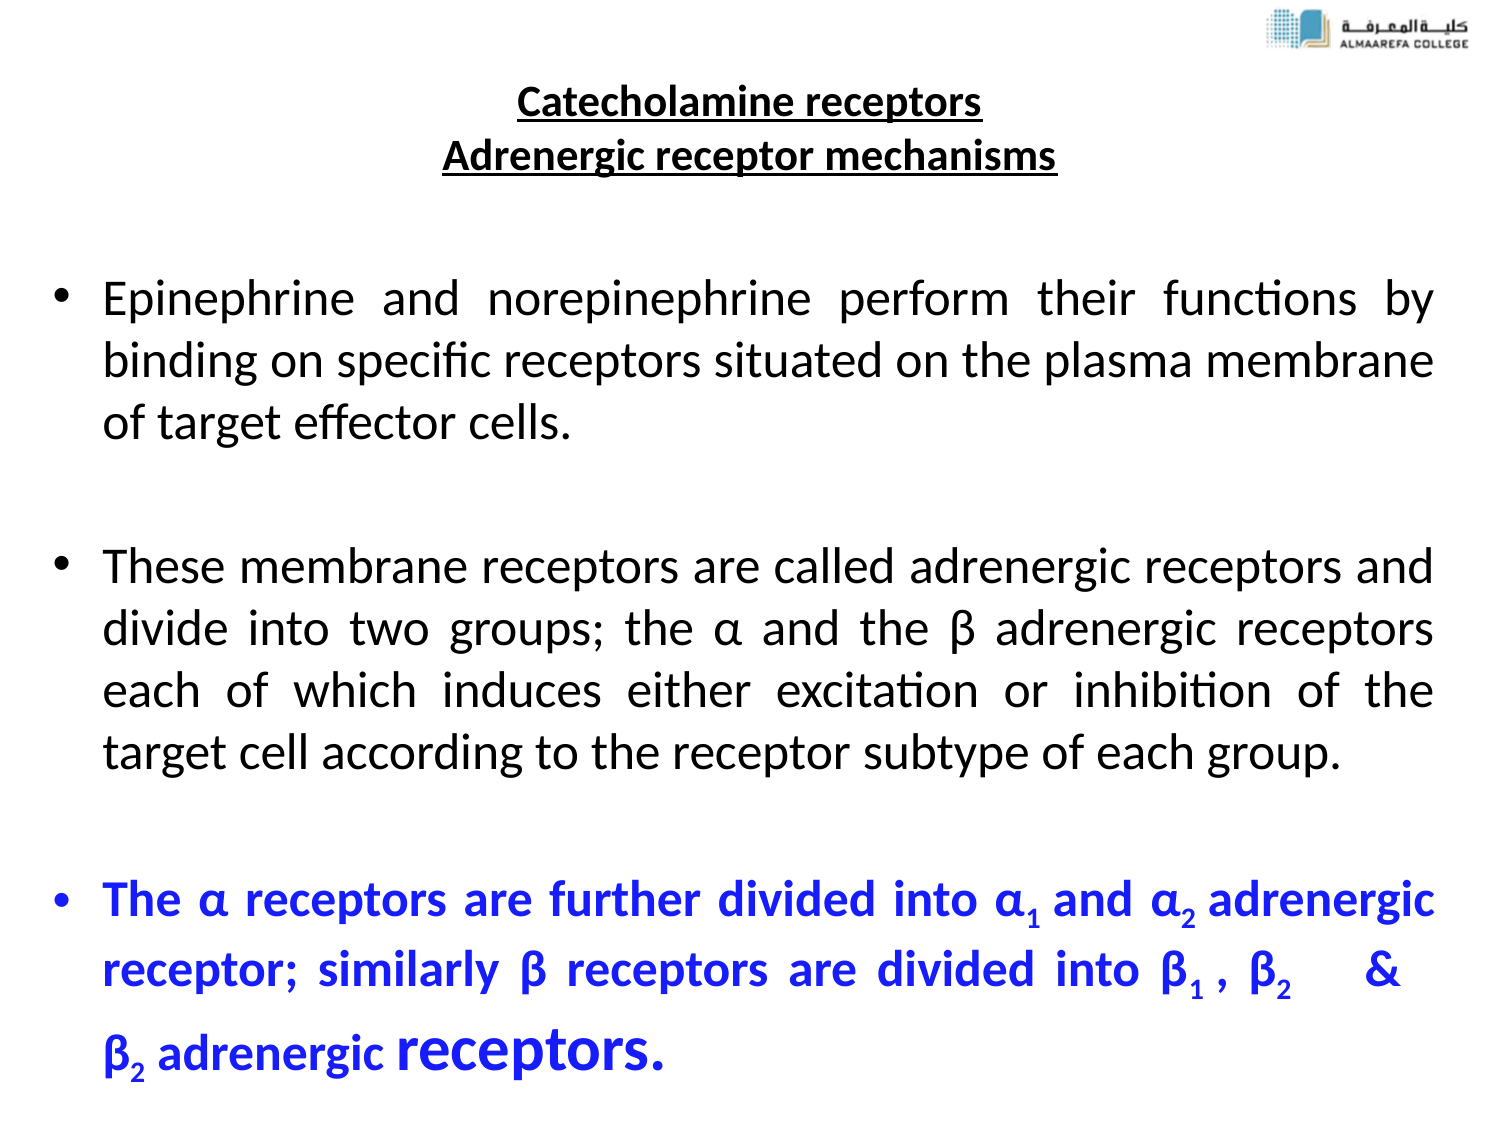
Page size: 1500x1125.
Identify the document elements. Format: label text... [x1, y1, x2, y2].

picture [1262, 0, 1473, 65]
list Epinephrine and norepinephrine perform their functions by binding on specific receptors situated on the plasma membrane of target effector cells. These membrane receptors are called adrenergic receptors and divide into two groups; the α and the β adrenergic receptors each of which induces either excitation or inhibition of the target cell according to the receptor subtype of each group. The α receptors are further divided into α1 and α2 adrenergic receptor; similarly β receptors are divided into β1 , β2 & β2 adrenergic receptors. [37, 212, 1450, 1125]
title Catecholamine receptors Adrenergic receptor mechanisms [75, 62, 1425, 188]
